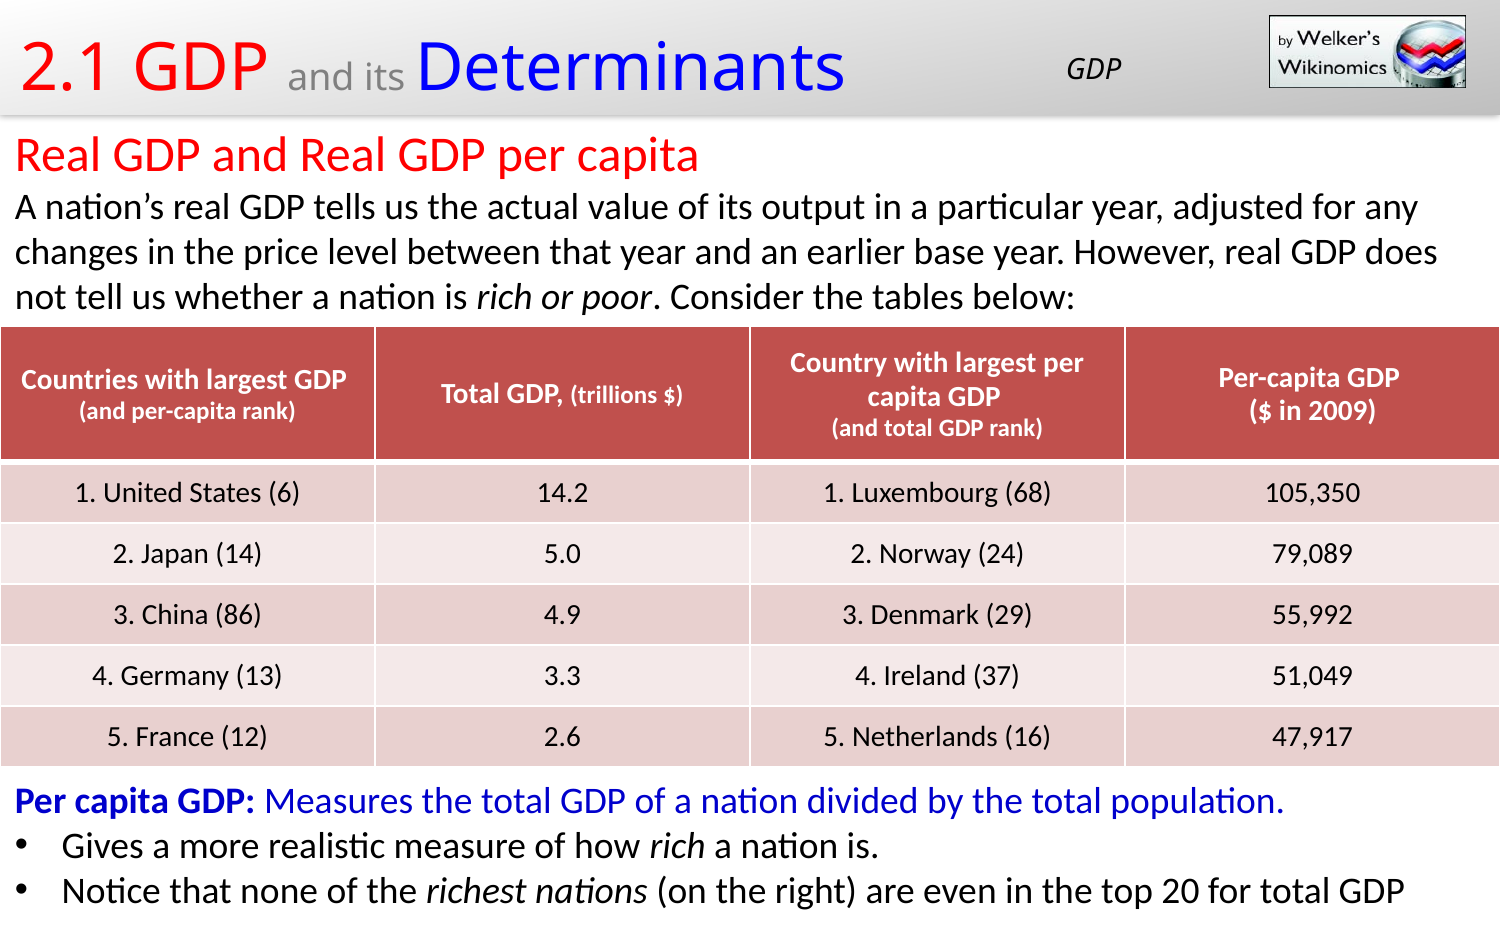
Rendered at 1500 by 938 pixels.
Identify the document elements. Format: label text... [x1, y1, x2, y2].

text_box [0, 0, 1500, 115]
table_cell 5.0 [376, 524, 749, 583]
table_header Country with largest per capita GDP (and total GDP rank) [751, 327, 1124, 459]
table_header Per-capita GDP ($ in 2009) [1126, 327, 1499, 459]
table_cell 3.3 [376, 646, 749, 705]
table_cell 3. China (86) [1, 585, 374, 644]
table_cell 55,992 [1126, 585, 1499, 644]
table_cell 1. United States (6) [1, 465, 374, 522]
table_cell 5. France (12) [1, 707, 374, 766]
text_box Real GDP and Real GDP per capita A nation’s real GDP tells us the actual value of its output in a particular year, adjusted for any changes in the price level between that year and an earlier base year. However, real GDP does not tell us whether a nation is rich or poor. Consider the tables below: [0, 123, 1500, 325]
table_header Total GDP, (trillions $) [376, 327, 749, 459]
table_header Countries with largest GDP (and per-capita rank) [1, 327, 374, 459]
table_cell 51,049 [1126, 646, 1499, 705]
table_cell 4.9 [376, 585, 749, 644]
table_cell 4. Ireland (37) [751, 646, 1124, 705]
table_cell 3. Denmark (29) [751, 585, 1124, 644]
table_cell 4. Germany (13) [1, 646, 374, 705]
table_cell 14.2 [376, 465, 749, 522]
table_cell 105,350 [1126, 465, 1499, 522]
text_box Per capita GDP: Measures the total GDP of a nation divided by the total population. Gives a more realistic measure of how rich a nation is. Notice that none of the richest nations (on the right) are even in the top 20 for total GDP [0, 768, 1500, 919]
table_cell 1. Luxembourg (68) [751, 465, 1124, 522]
table_cell 2.6 [376, 707, 749, 766]
table_cell 47,917 [1126, 707, 1499, 766]
table_cell 2. Norway (24) [751, 524, 1124, 583]
table_cell 5. Netherlands (16) [751, 707, 1124, 766]
table_cell 2. Japan (14) [1, 524, 374, 583]
table_cell 79,089 [1126, 524, 1499, 583]
